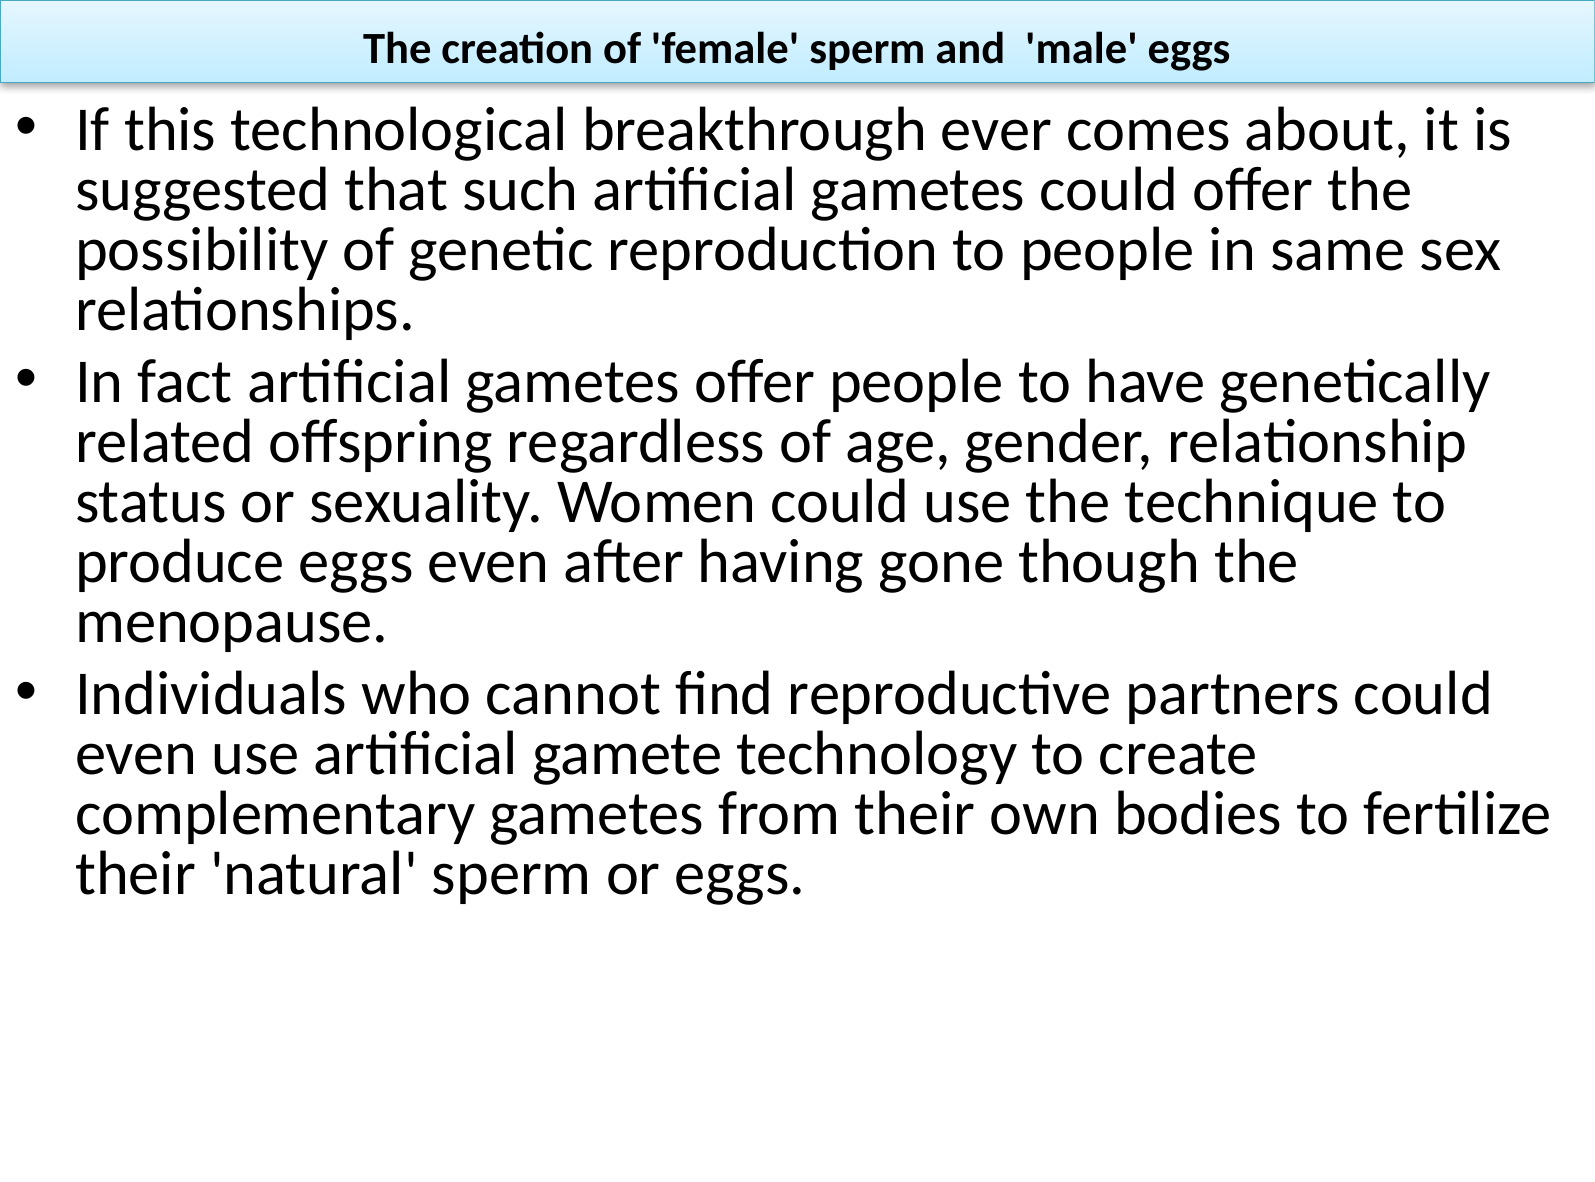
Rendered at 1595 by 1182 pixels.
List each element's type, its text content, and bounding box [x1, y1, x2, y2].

list If this technological breakthrough ever comes about, it is suggested that such artificial gametes could offer the possibility of genetic reproduction to people in same sex relationships. In fact artificial gametes offer people to have genetically related offspring regardless of age, gender, relationship status or sexuality. Women could use the technique to produce eggs even after having gone though the menopause. Individuals who cannot find reproductive partners could even use artificial gamete technology to create complementary gametes from their own bodies to fertilize their 'natural' sperm or eggs. [0, 94, 1595, 1137]
title The creation of 'female' sperm and 'male' eggs [0, 0, 1595, 83]
